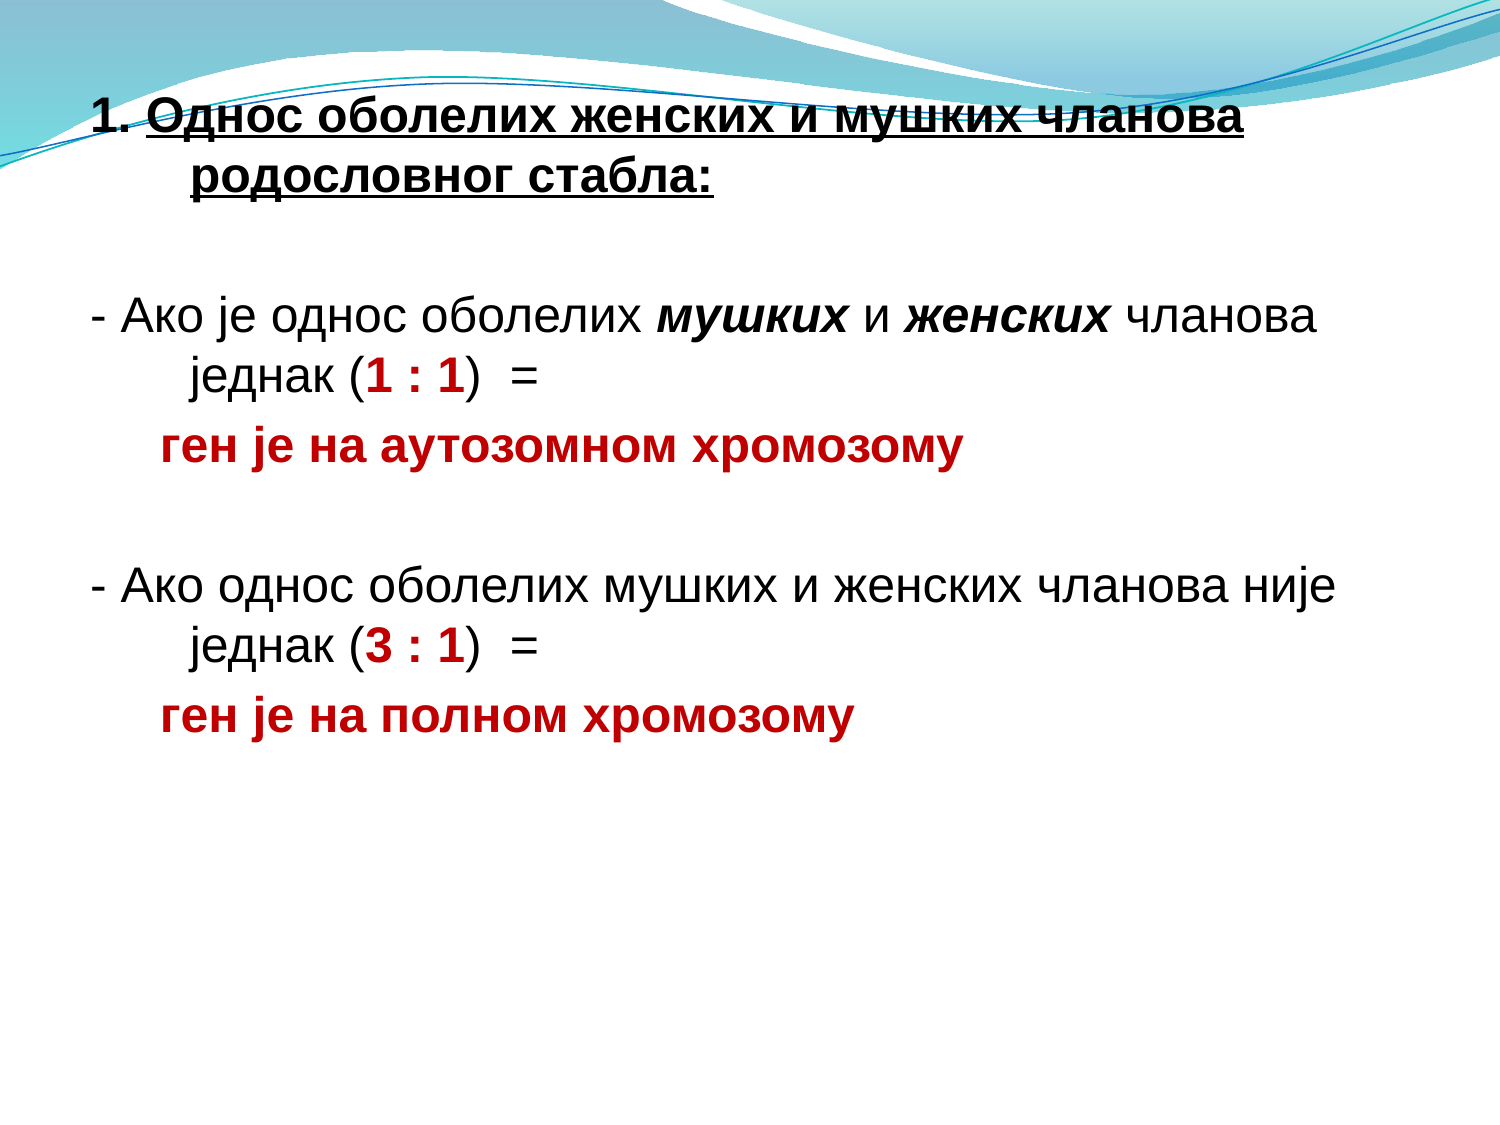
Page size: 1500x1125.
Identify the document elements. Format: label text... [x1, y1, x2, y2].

list 1. Однос оболелих женских и мушких чланова родословног стабла: - Ако је однос оболелих мушких и женских чланова једнак (1 : 1) = ген је на аутозомном хромозому - Ако однос оболелих мушких и женских чланова није једнак (3 : 1) = ген је на полном хромозому [75, 75, 1425, 1088]
